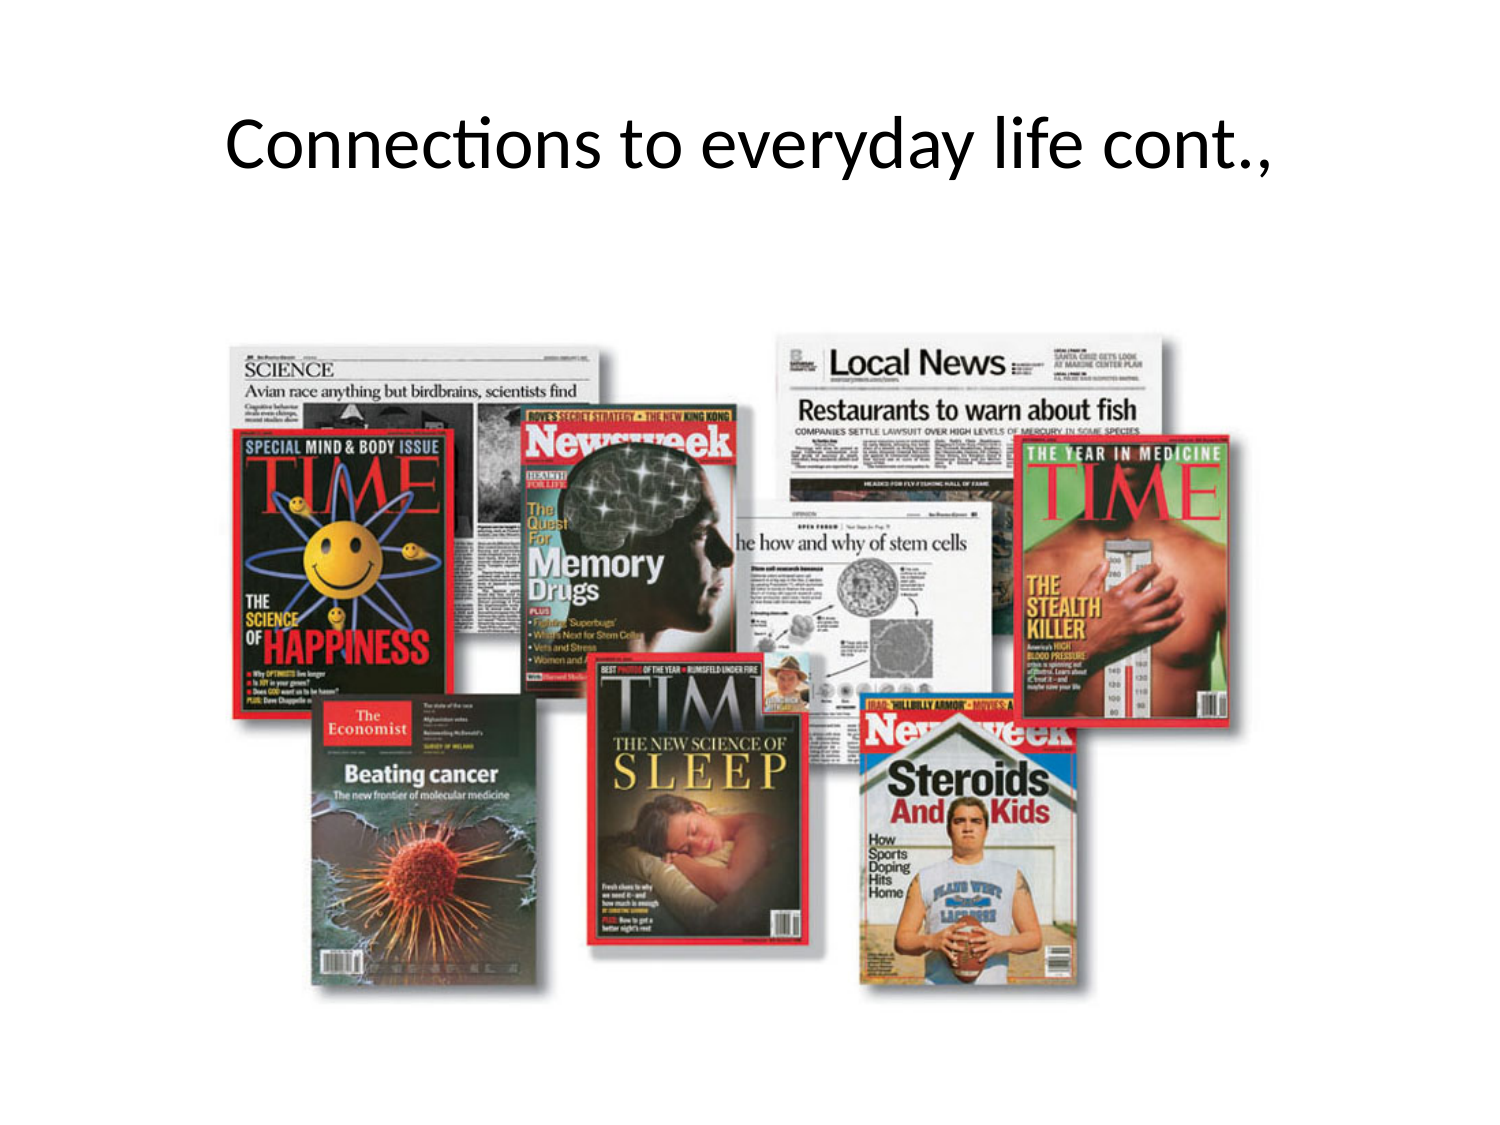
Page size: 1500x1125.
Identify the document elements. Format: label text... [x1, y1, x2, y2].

title Connections to everyday life cont., [75, 45, 1425, 233]
picture [193, 305, 1285, 1034]
